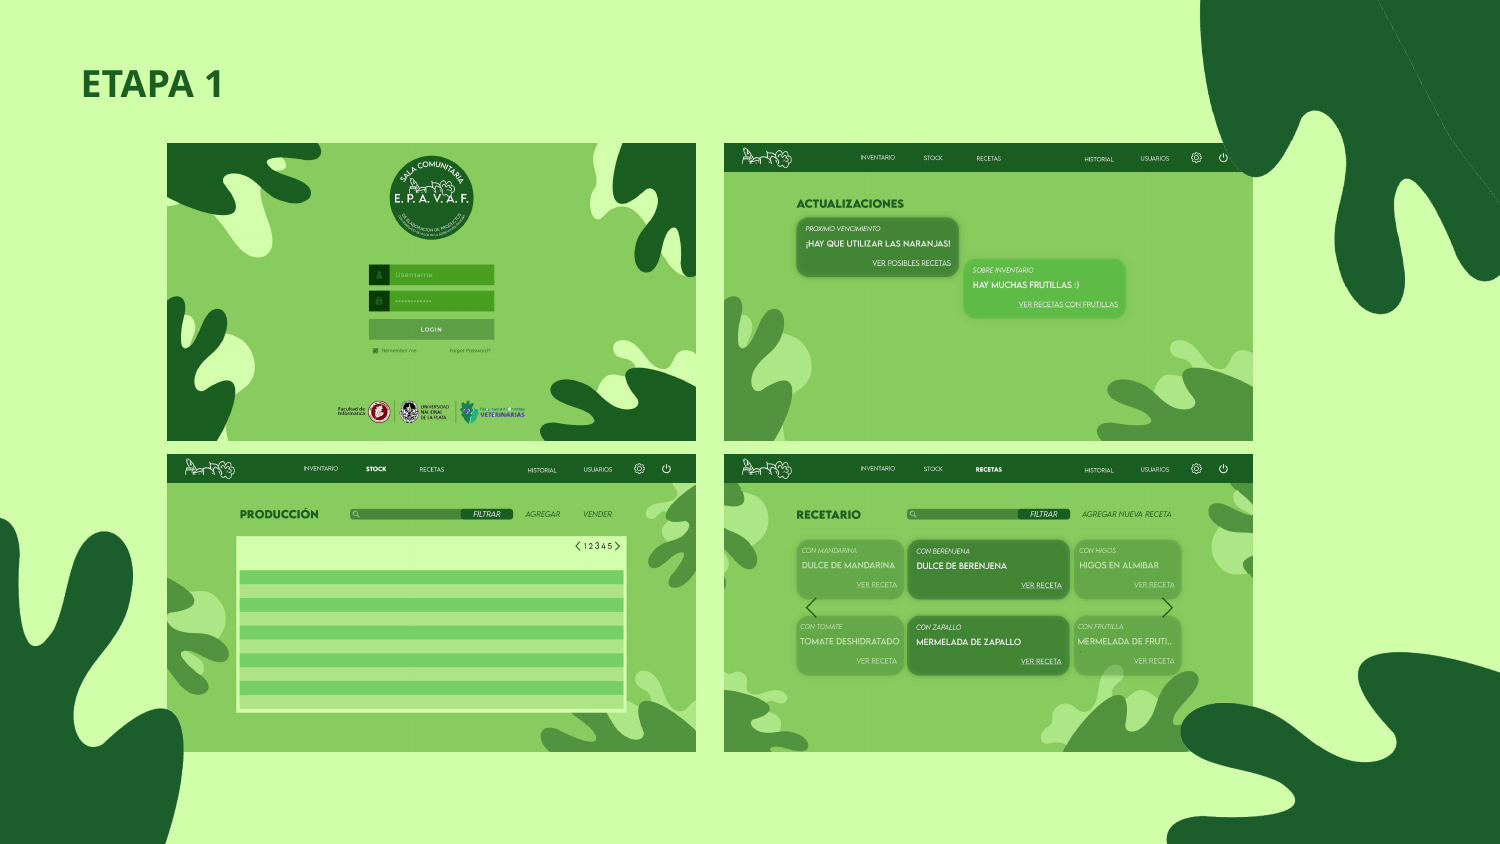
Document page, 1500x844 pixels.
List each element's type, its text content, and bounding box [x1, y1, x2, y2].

picture [167, 143, 696, 441]
title ETAPA 1 [65, 74, 647, 120]
picture [0, 454, 696, 844]
picture [724, 0, 1500, 441]
picture [724, 454, 1500, 844]
